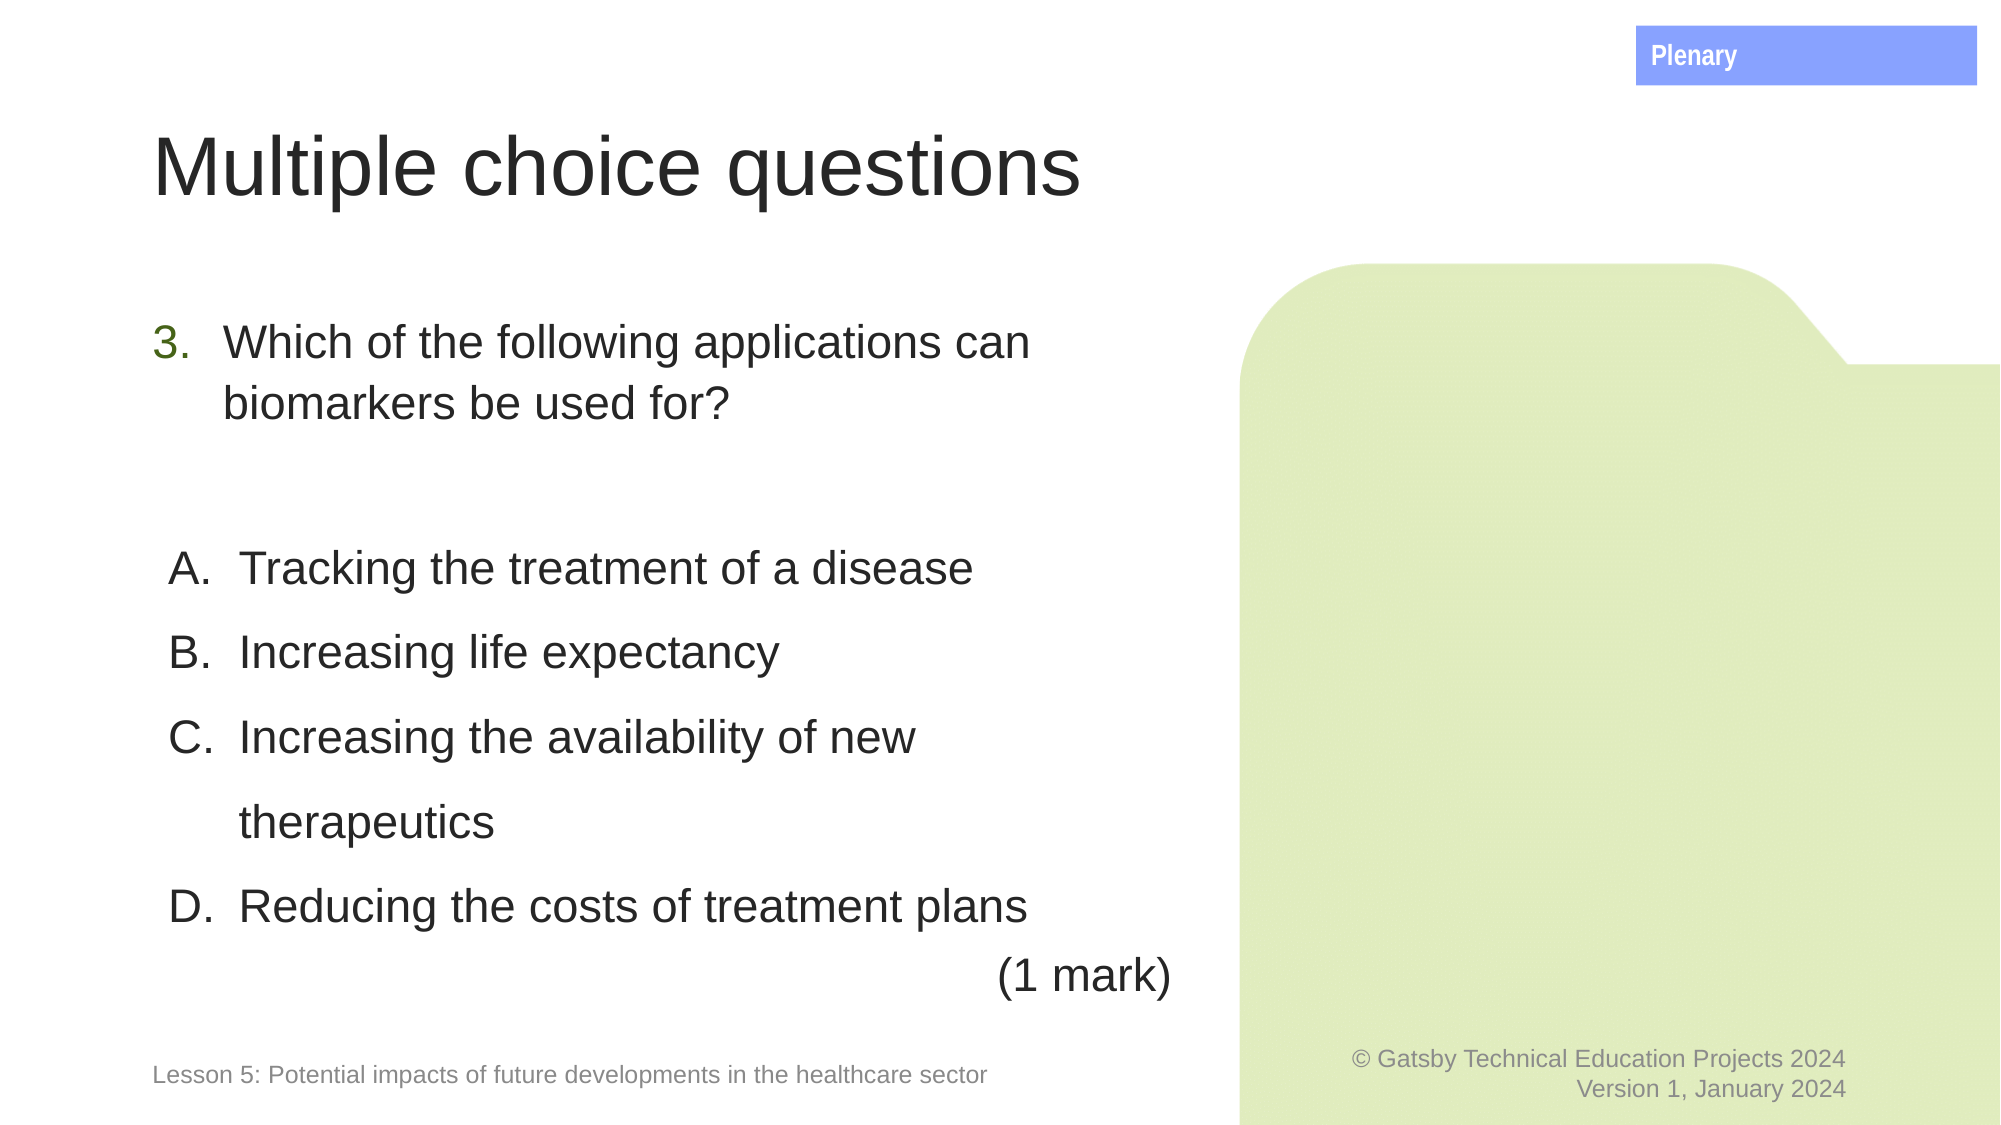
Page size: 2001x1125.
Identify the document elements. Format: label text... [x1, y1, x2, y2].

picture [1239, 0, 2000, 1125]
title Multiple choice questions [137, 59, 1863, 278]
list Plenary [1636, 25, 1978, 86]
list Lesson 5: Potential impacts of future developments in the healthcare sector [137, 1042, 1076, 1103]
list Which of the following applications can biomarkers be used for? Tracking the treatment of a disease Increasing life expectancy Increasing the availability of new therapeutics Reducing the costs of treatment plans (1 mark) [137, 299, 1188, 1014]
